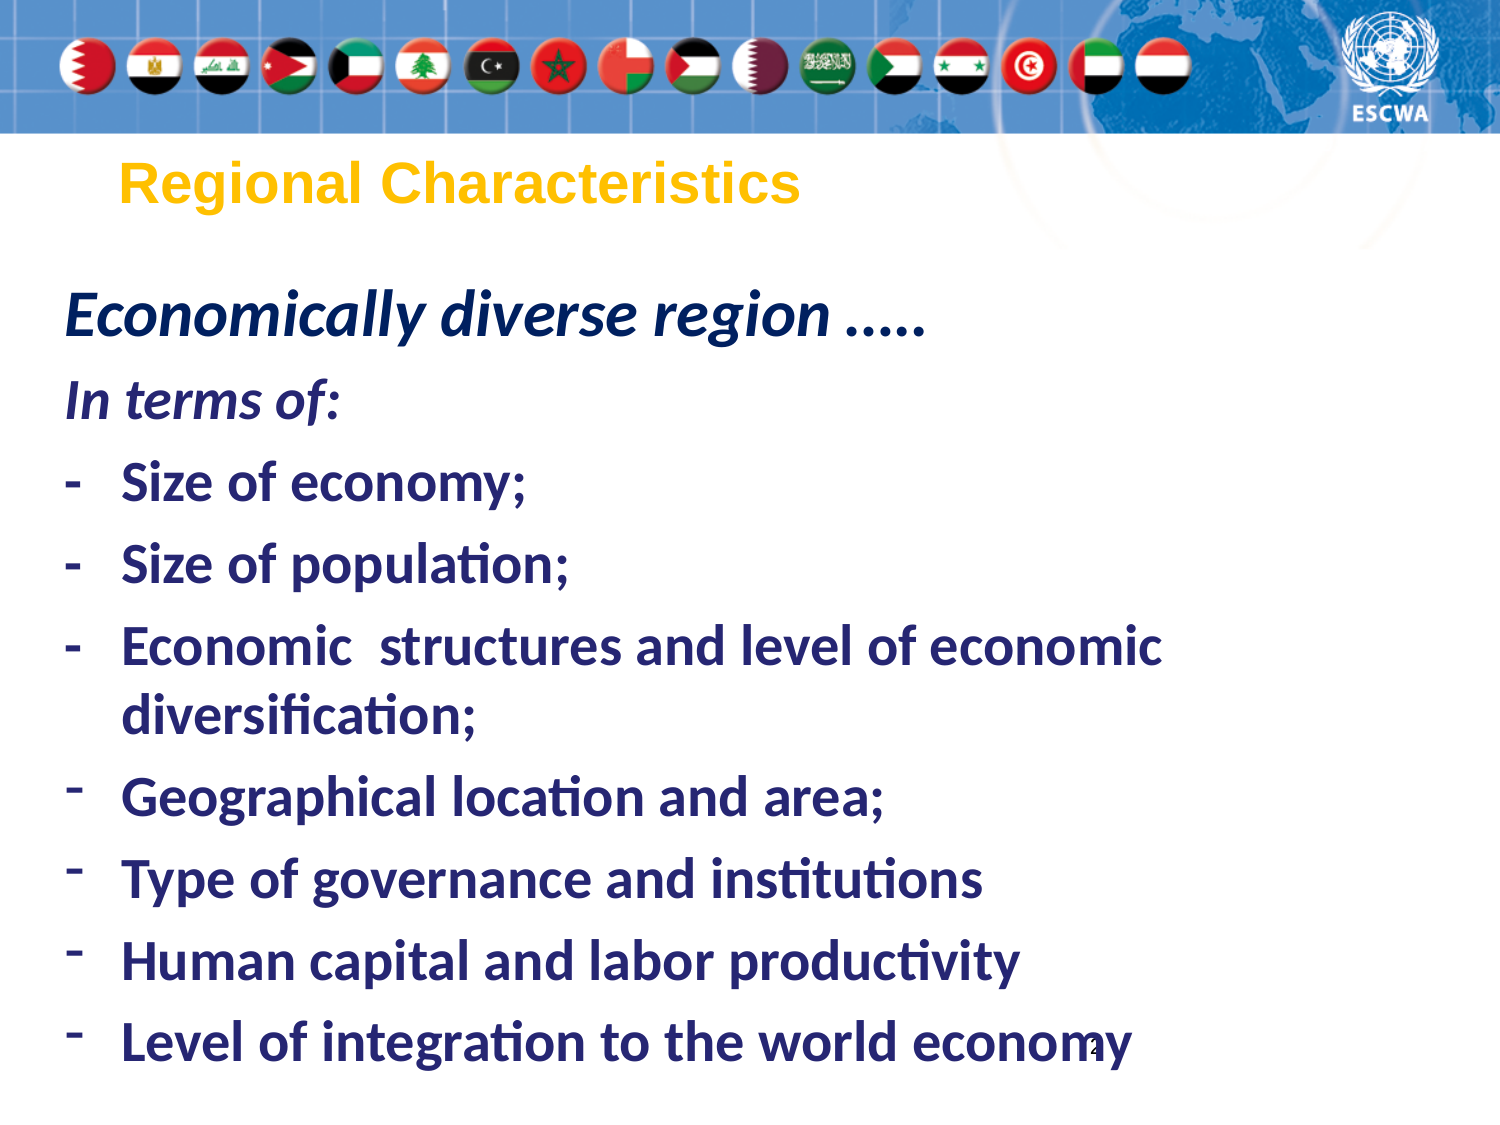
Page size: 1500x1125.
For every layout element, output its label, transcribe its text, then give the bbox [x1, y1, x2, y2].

text_box Regional Characteristics [87, 137, 875, 223]
picture [0, 0, 1500, 1125]
slide_number 2 [1074, 1038, 1425, 1103]
list Economically diverse region ….. In terms of: - Size of economy; - Size of population; - Economic structures and level of economic diversification; Geographical location and area; Type of governance and institutions Human capital and labor productivity Level of integration to the world economy [50, 262, 1463, 1038]
